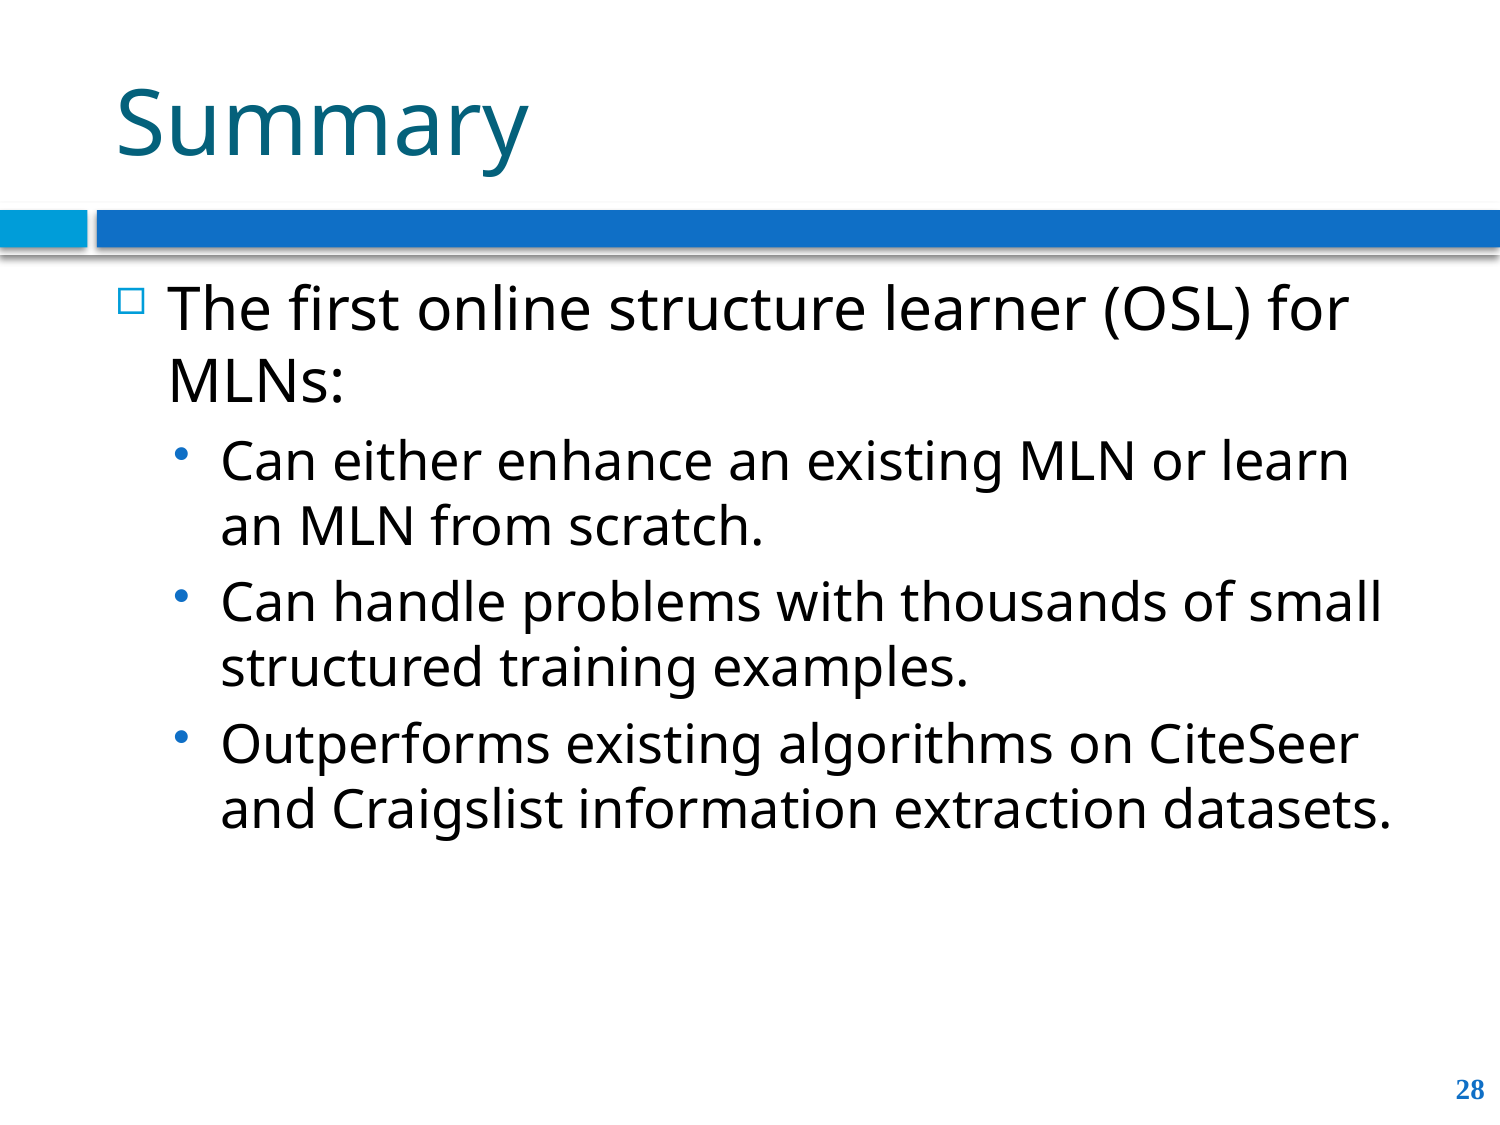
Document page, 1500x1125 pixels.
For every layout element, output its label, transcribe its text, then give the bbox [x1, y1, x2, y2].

slide_number 28 [1425, 1050, 1500, 1125]
list The first online structure learner (OSL) for MLNs: Can either enhance an existing MLN or learn an MLN from scratch. Can handle problems with thousands of small structured training examples. Outperforms existing algorithms on CiteSeer and Craigslist information extraction datasets. [100, 262, 1438, 1000]
title Summary [100, 37, 1438, 200]
